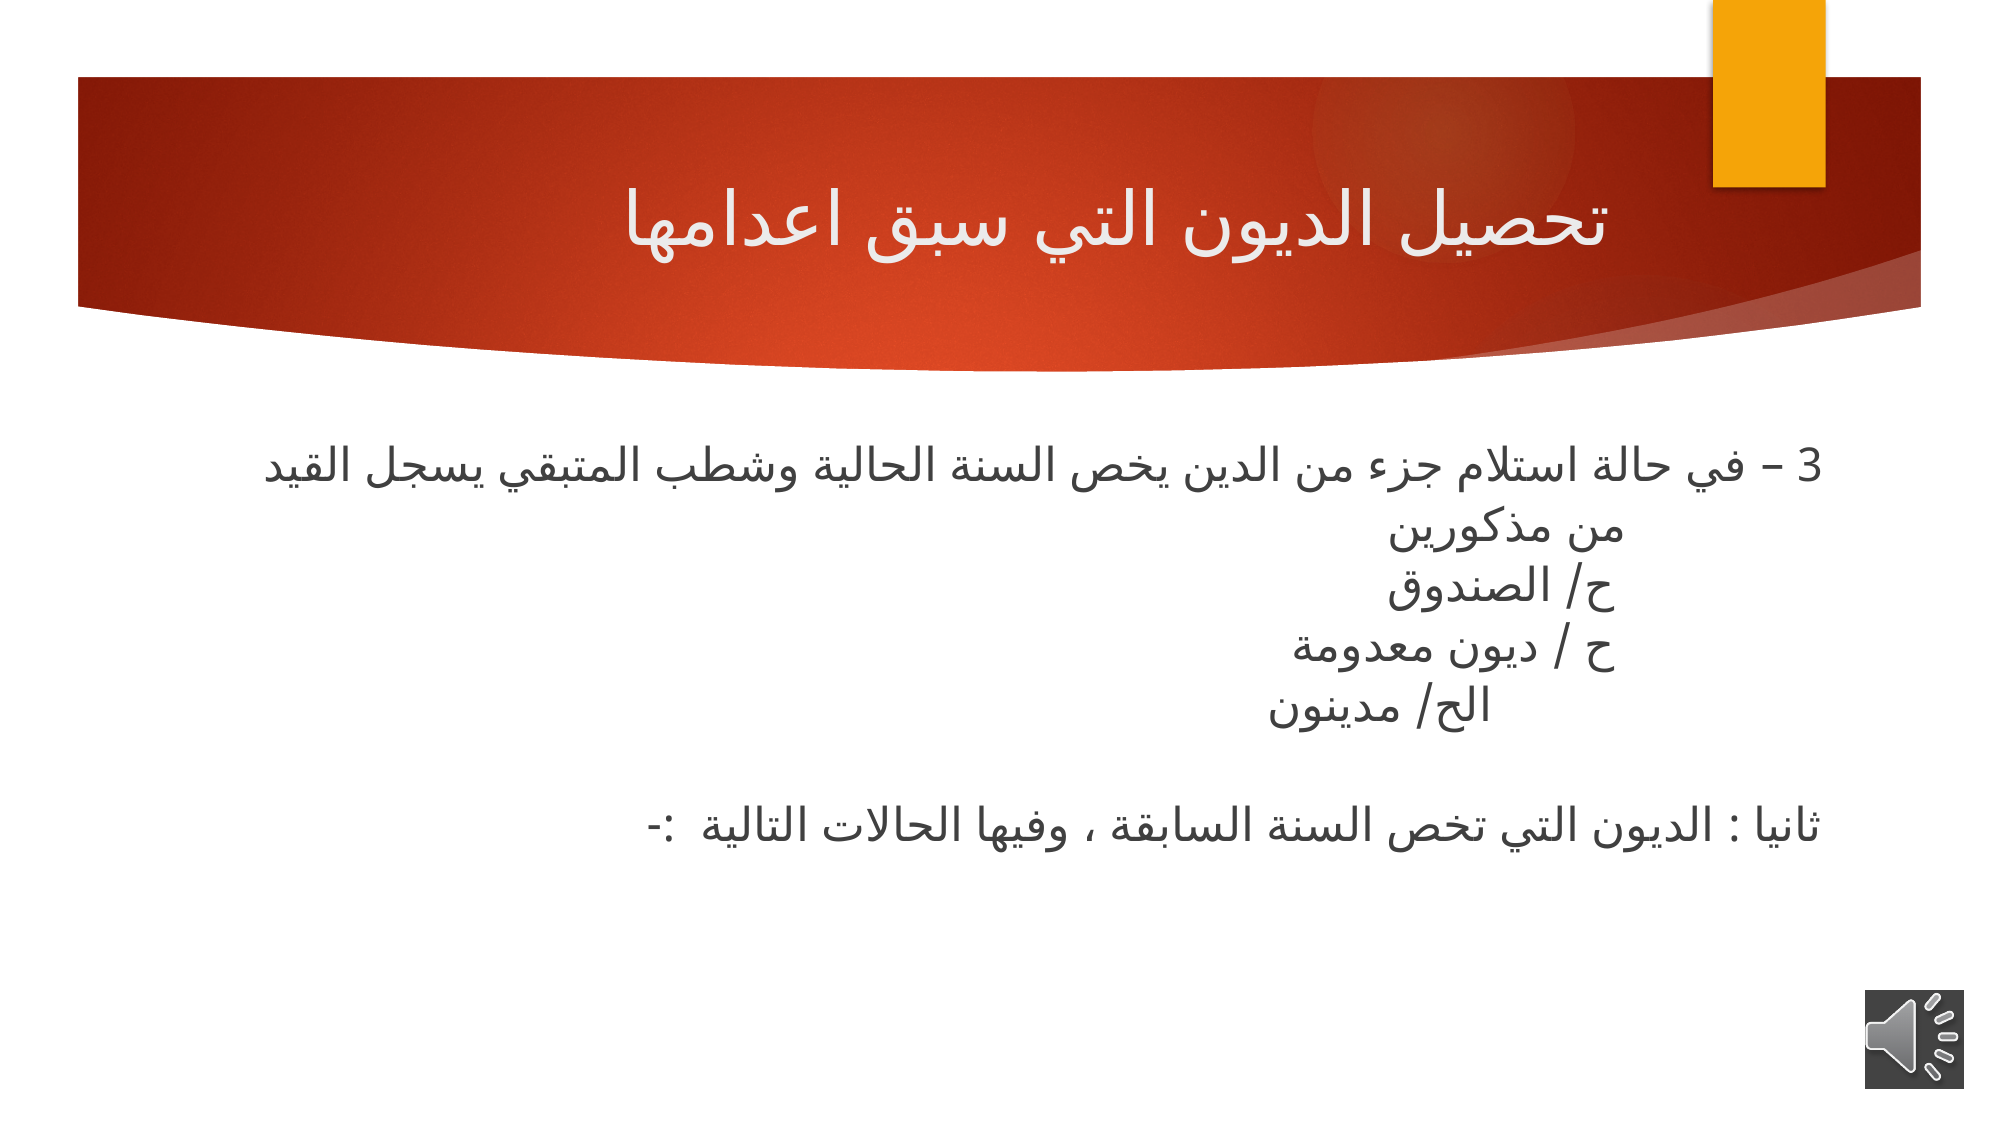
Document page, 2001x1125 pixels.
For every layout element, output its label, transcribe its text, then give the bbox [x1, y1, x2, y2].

picture [1864, 989, 1965, 1090]
title تحصيل الديون التي سبق اعدامها [189, 155, 1627, 275]
list 3 – في حالة استلام جزء من الدين يخص السنة الحالية وشطب المتبقي يسجل القيد من مذكورين ح/ الصندوق ح / ديون معدومة الح/ مدينون ثانيا : الديون التي تخص السنة السابقة ، وفيها الحالات التالية :- [189, 427, 1838, 1067]
